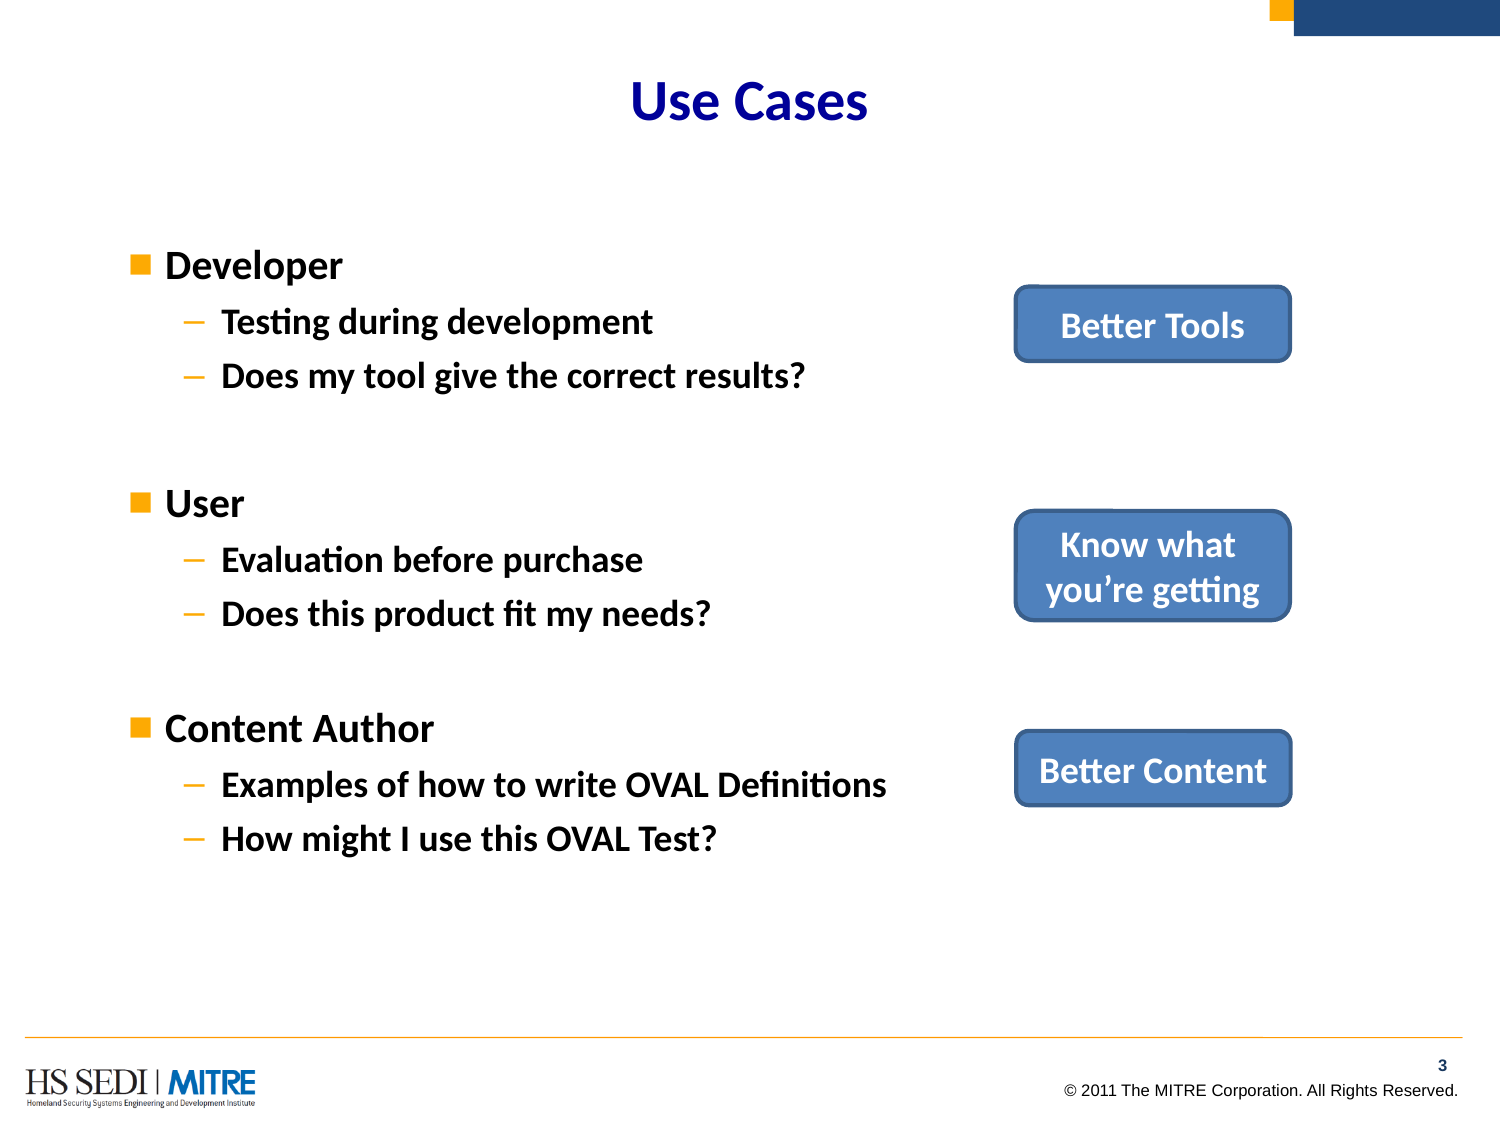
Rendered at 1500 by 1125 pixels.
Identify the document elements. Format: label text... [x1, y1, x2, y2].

text_box Better Content [1014, 728, 1293, 808]
list Developer Testing during development Does my tool give the correct results? User Evaluation before purchase Does this product fit my needs? Content Author Examples of how to write OVAL Definitions How might I use this OVAL Test? [112, 180, 1387, 1024]
slide_number 2 [1374, 1049, 1463, 1076]
text_box Better Tools [1013, 284, 1293, 364]
title Use Cases [43, 62, 1457, 151]
picture [20, 1058, 271, 1122]
text_box Know what you’re getting [1013, 508, 1293, 623]
